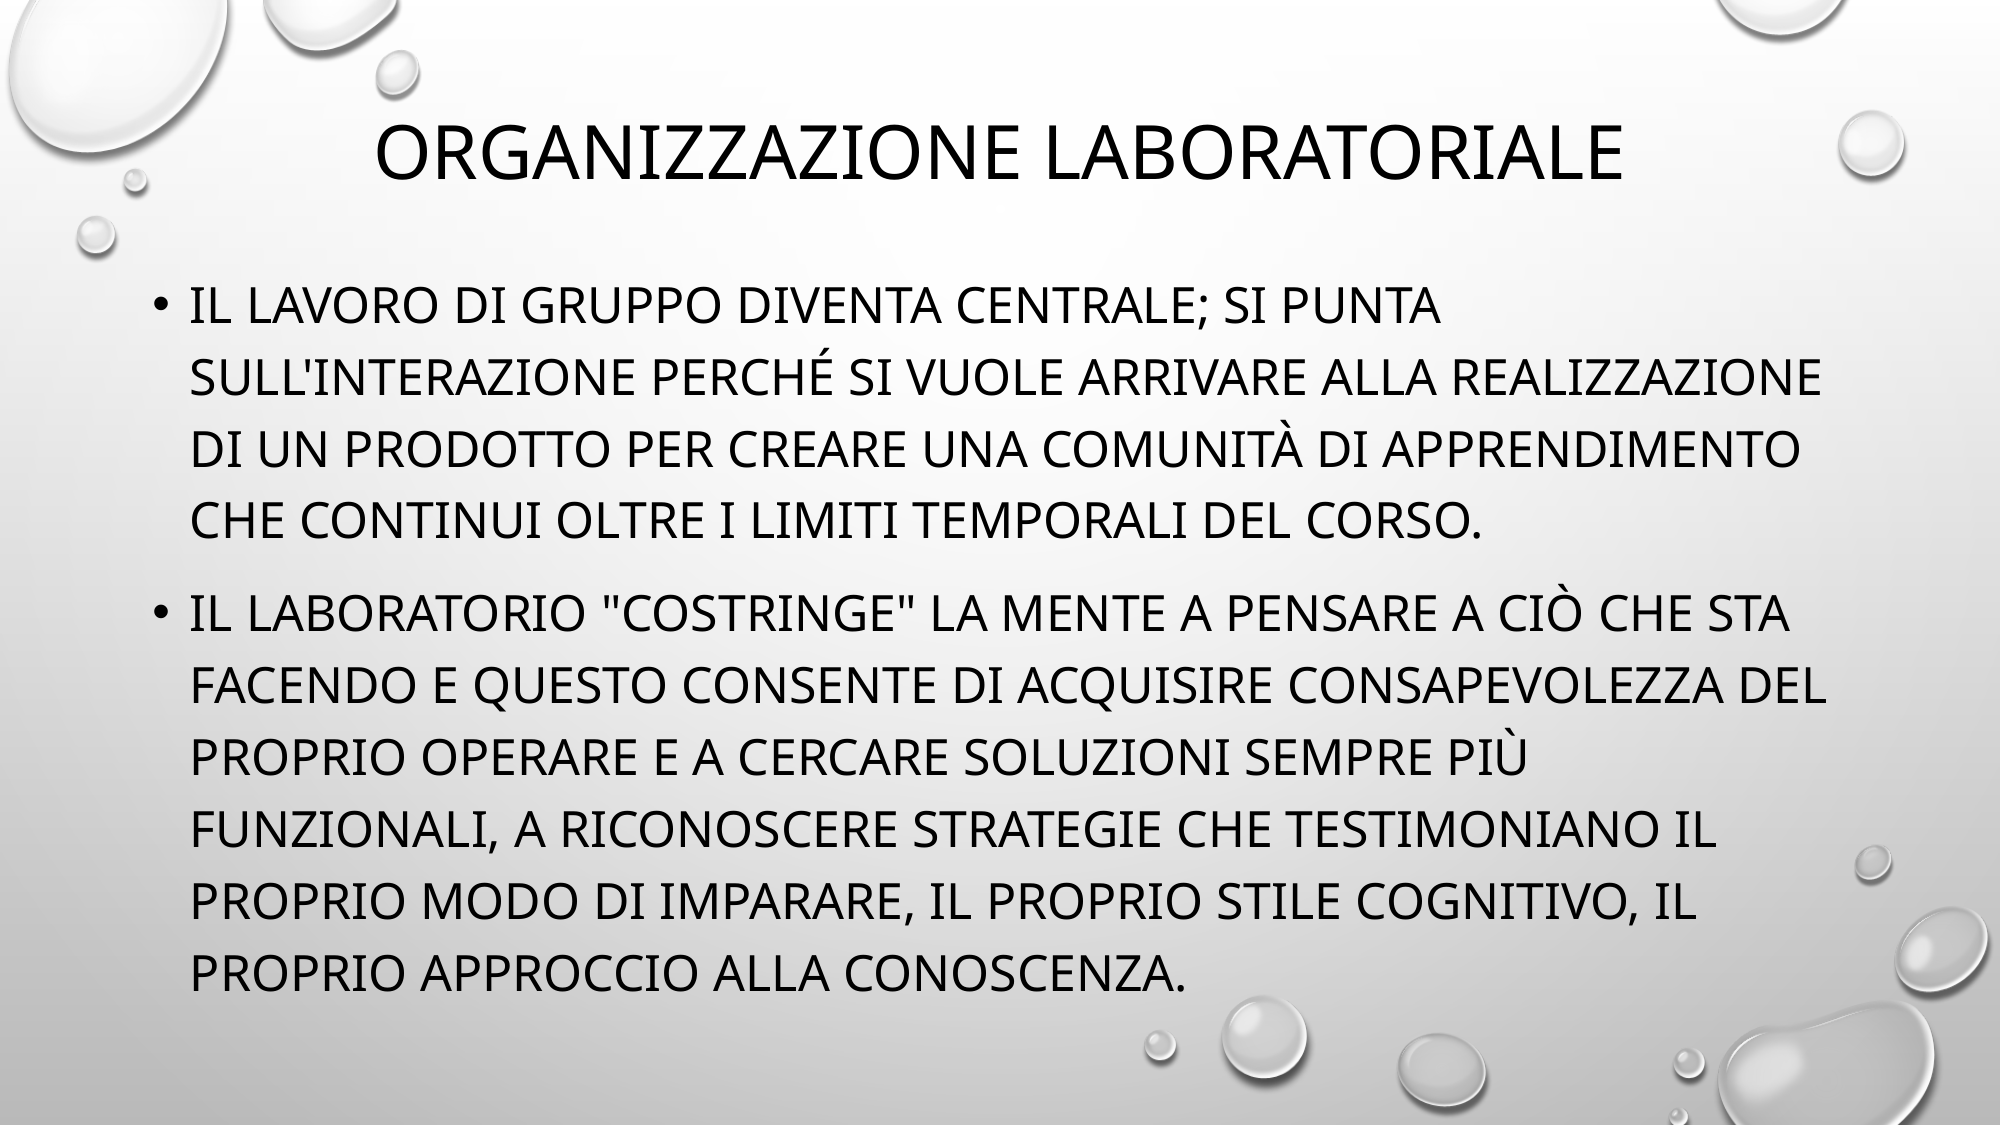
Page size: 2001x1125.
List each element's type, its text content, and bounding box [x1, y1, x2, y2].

list Il lavoro di gruppo diventa centrale; si punta sull'interazione perché si vuole arrivare alla realizzazione di un prodotto per creare una comunità di apprendimento che continui oltre i limiti temporali del corso. Il laboratorio "costringe" la mente a pensare a ciò che sta facendo e questo consente di acquisire consapevolezza del proprio operare e a cercare soluzioni sempre più funzionali, a riconoscere strategie che testimoniano il proprio modo di imparare, il proprio stile cognitivo, il proprio approccio alla conoscenza. [137, 253, 1863, 1014]
title ORGANIZZAZIONE LABORATORIALE [149, 101, 1851, 210]
picture [0, 0, 2000, 1125]
